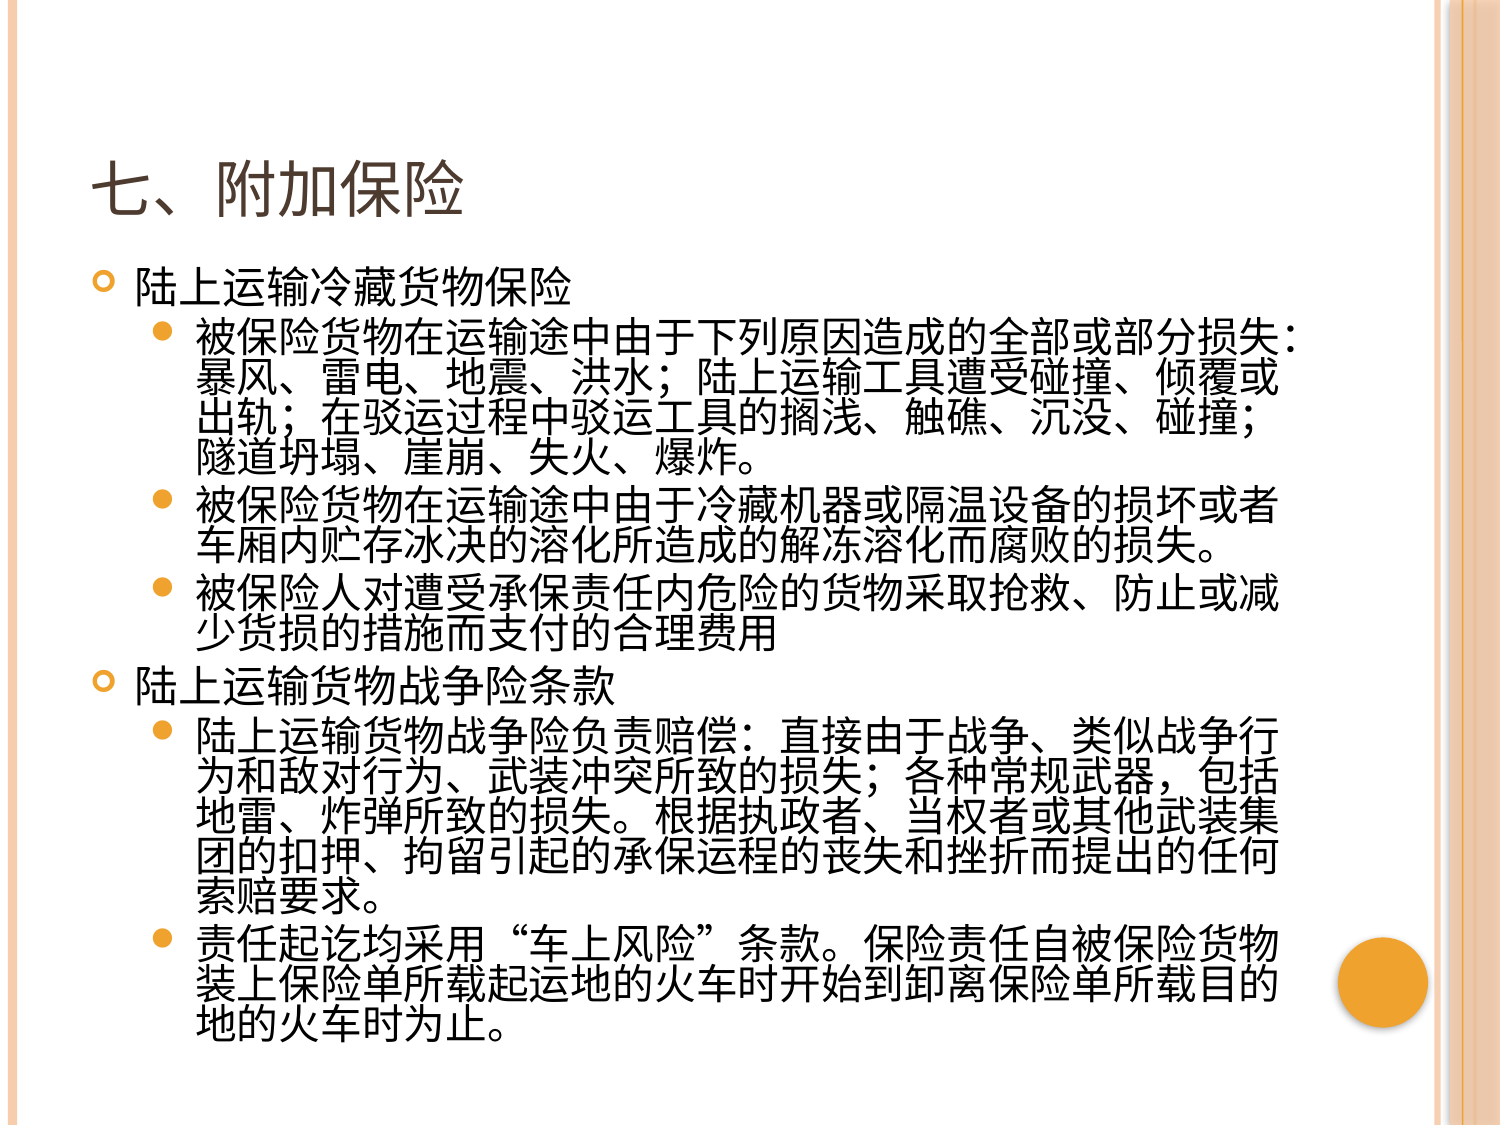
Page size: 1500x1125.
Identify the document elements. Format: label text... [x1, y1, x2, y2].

title 七、附加保险 [75, 45, 1300, 233]
list 陆上运输冷藏货物保险 被保险货物在运输途中由于下列原因造成的全部或部分损失：暴风、雷电、地震、洪水；陆上运输工具遭受碰撞、倾覆或出轨；在驳运过程中驳运工具的搁浅、触礁、沉没、碰撞；隧道坍塌、崖崩、失火、爆炸。 被保险货物在运输途中由于冷藏机器或隔温设备的损坏或者车厢内贮存冰决的溶化所造成的解冻溶化而腐败的损失。 被保险人对遭受承保责任内危险的货物采取抢救、防止或减少货损的措施而支付的合理费用 陆上运输货物战争险条款 陆上运输货物战争险负责赔偿：直接由于战争、类似战争行为和敌对行为、武装冲突所致的损失；各种常规武器，包括地雷、炸弹所致的损失。根据执政者、当权者或其他武装集团的扣押、拘留引起的承保运程的丧失和挫折而提出的任何索赔要求。 责任起讫均采用“车上风险”条款。保险责任自被保险货物装上保险单所载起运地的火车时开始到卸离保险单所载目的地的火车时为止。 [74, 262, 1301, 1063]
